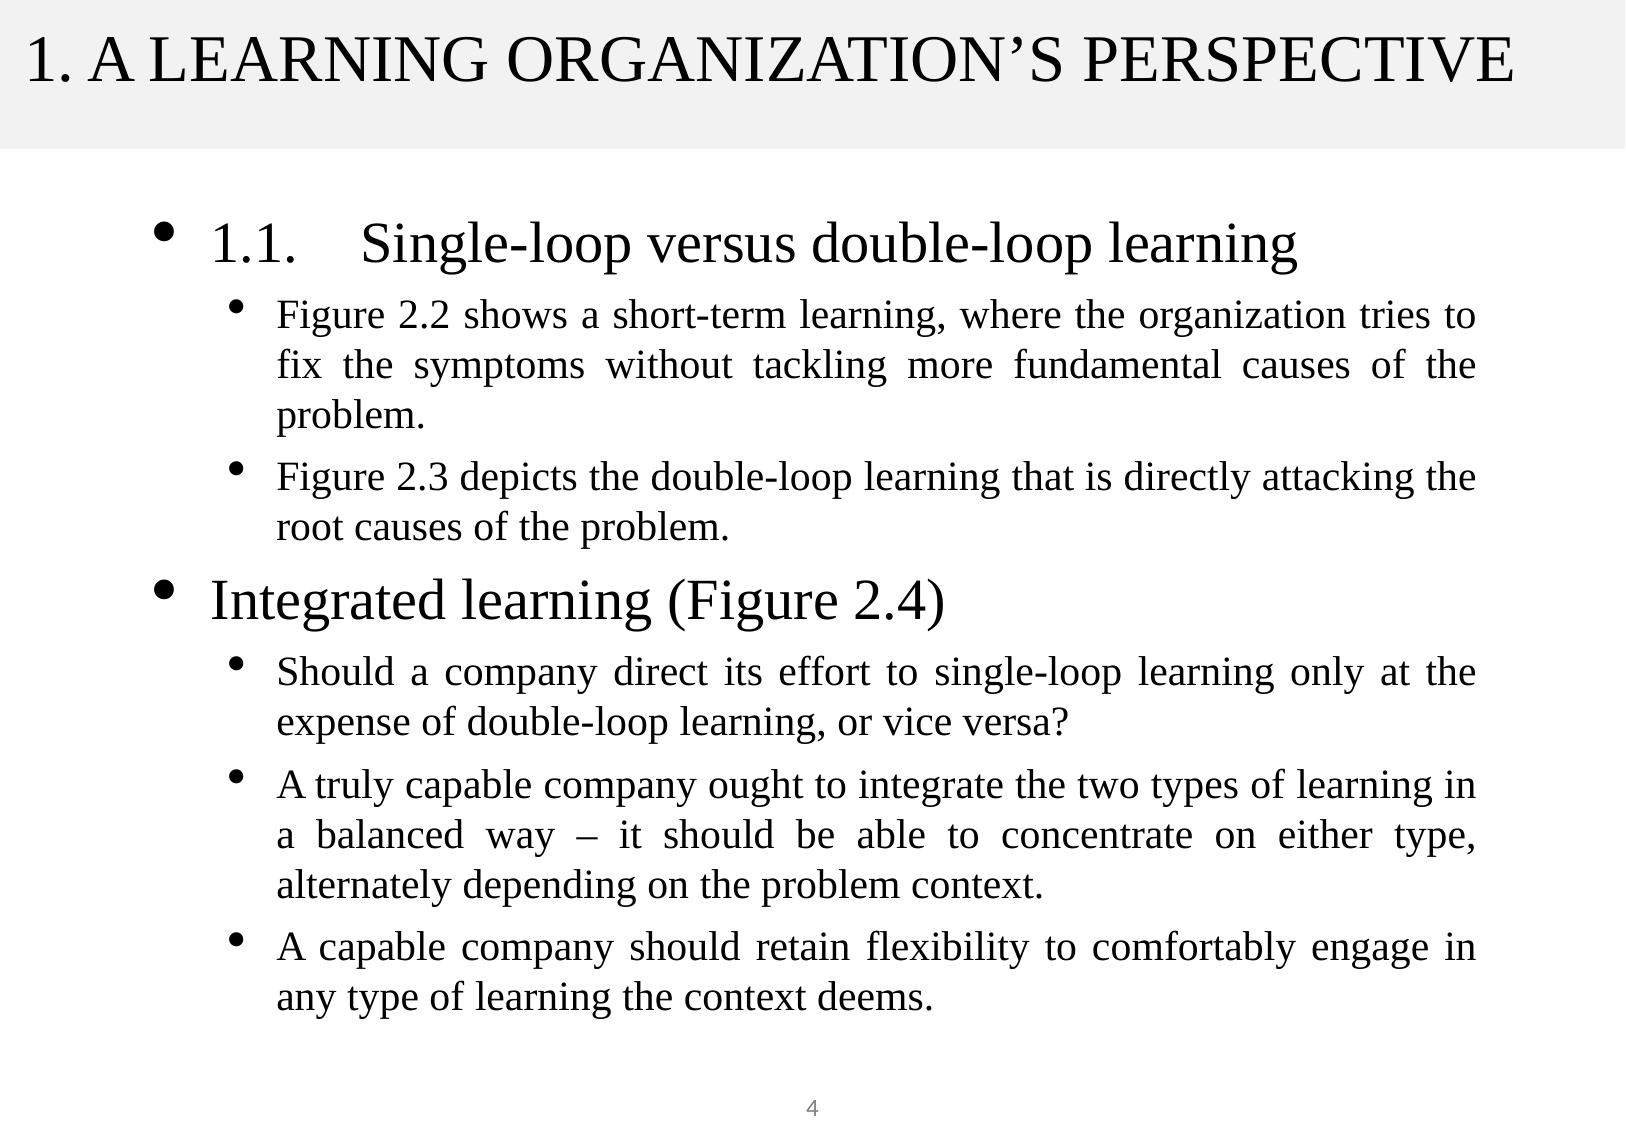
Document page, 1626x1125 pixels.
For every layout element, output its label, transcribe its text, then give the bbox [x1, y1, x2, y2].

list 1.1. Single-loop versus double-loop learning Figure 2.2 shows a short-term learning, where the organization tries to fix the symptoms without tackling more fundamental causes of the problem. Figure 2.3 depicts the double-loop learning that is directly attacking the root causes of the problem. Integrated learning (Figure 2.4) Should a company direct its effort to single-loop learning only at the expense of double-loop learning, or vice versa? A truly capable company ought to integrate the two types of learning in a balanced way – it should be able to concentrate on either type, alternately depending on the problem context. A capable company should retain flexibility to comfortably engage in any type of learning the context deems. [139, 196, 1493, 872]
title 1. A LEARNING ORGANIZATION’S PERSPECTIVE [9, 7, 1581, 157]
